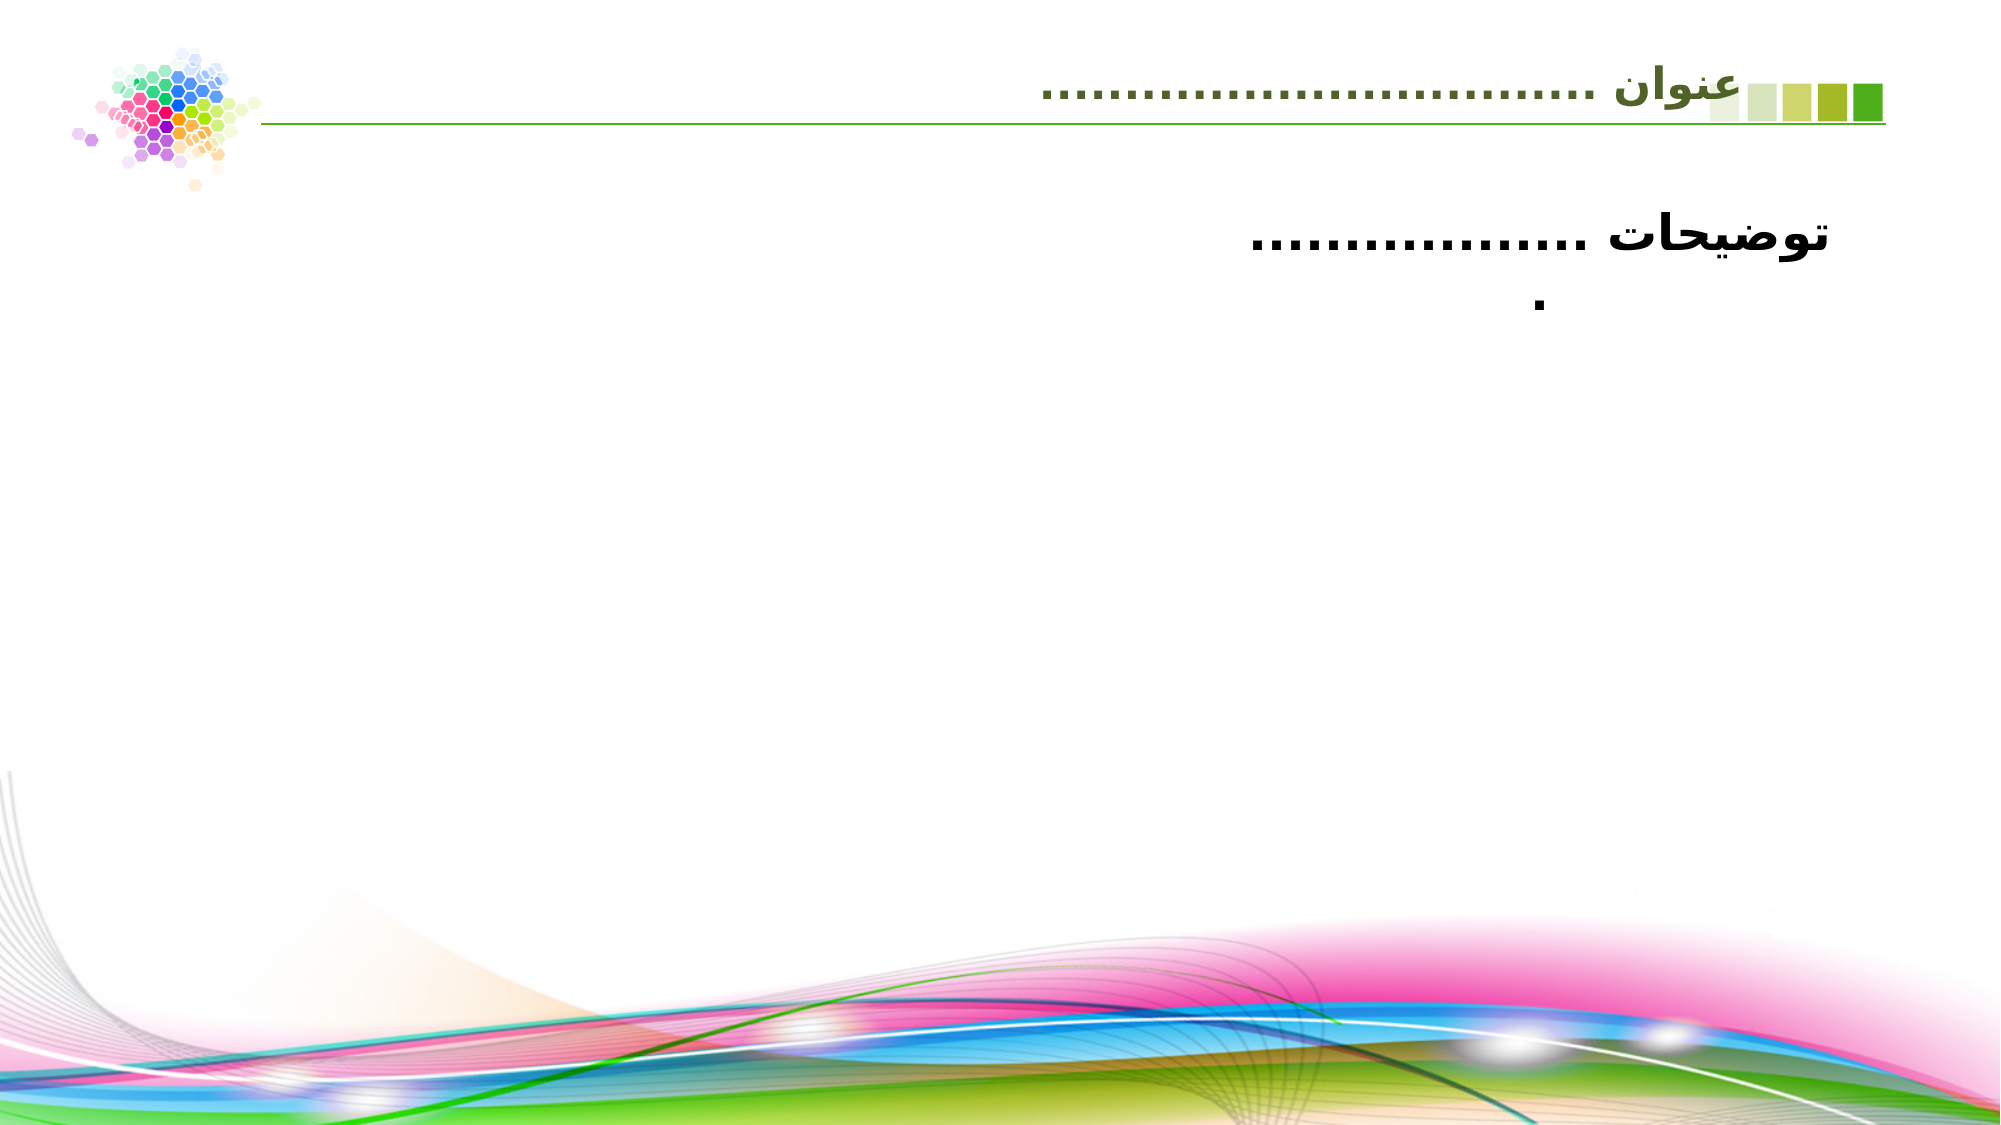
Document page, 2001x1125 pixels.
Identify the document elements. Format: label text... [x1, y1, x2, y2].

text_box [1747, 83, 1777, 122]
picture [0, 196, 2000, 1125]
text_box [1853, 83, 1883, 122]
text_box عنوان ................................. [1024, 47, 1760, 116]
text_box توضیحات ................... [1226, 192, 1853, 328]
text_box [1782, 83, 1812, 122]
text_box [70, 46, 263, 193]
text_box [1709, 116, 1740, 122]
text_box [1817, 83, 1848, 122]
